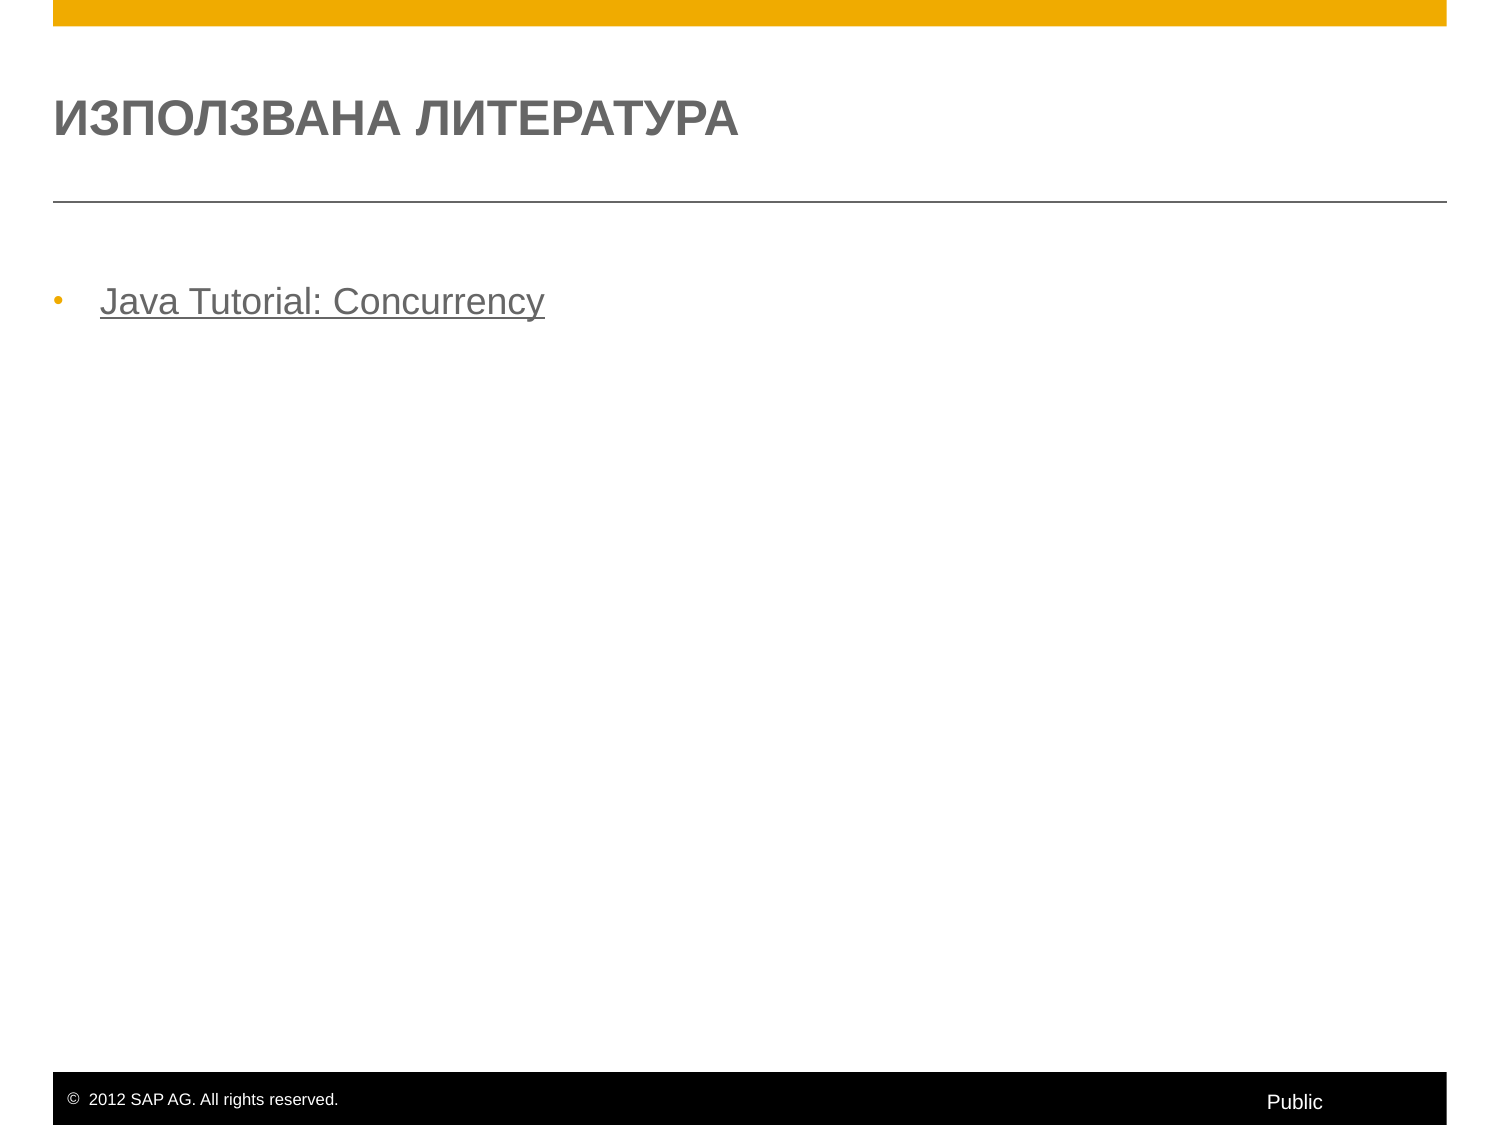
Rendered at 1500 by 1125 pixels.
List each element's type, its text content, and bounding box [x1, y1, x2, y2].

title ИЗПОЛЗВАНА ЛИТЕРАТУРА [53, 53, 1447, 178]
list Java Tutorial: Concurrency [53, 277, 1447, 998]
